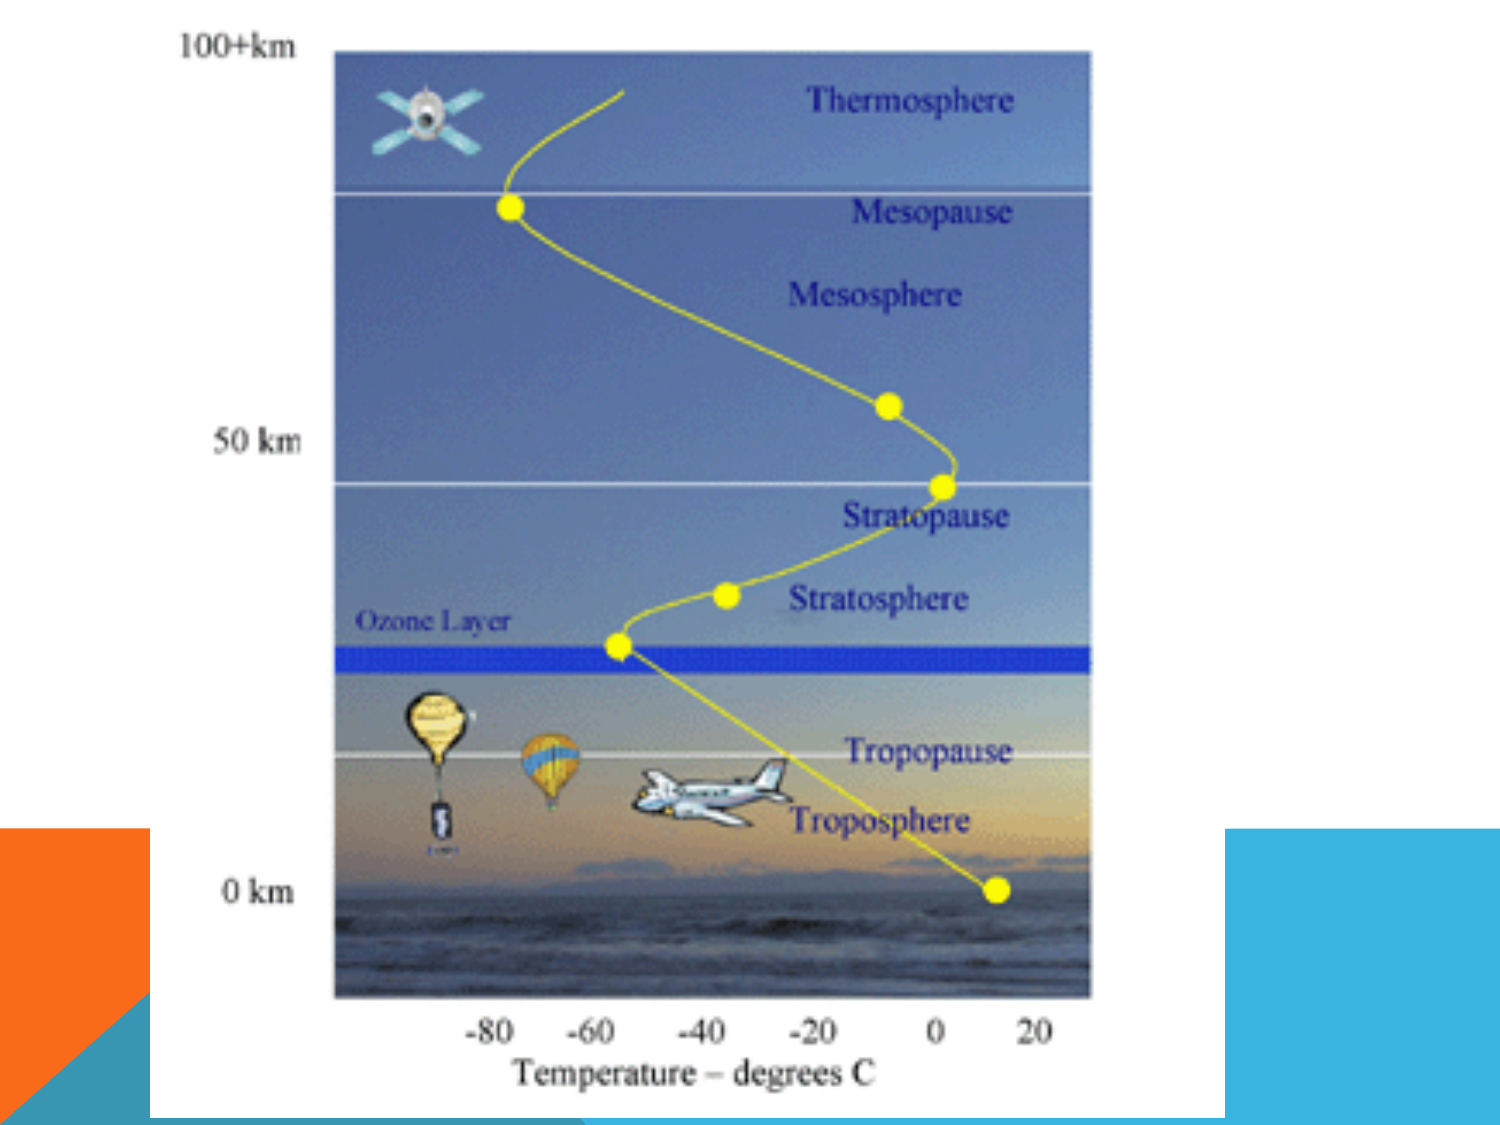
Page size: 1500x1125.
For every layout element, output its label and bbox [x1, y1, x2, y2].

picture [149, 14, 1226, 1118]
